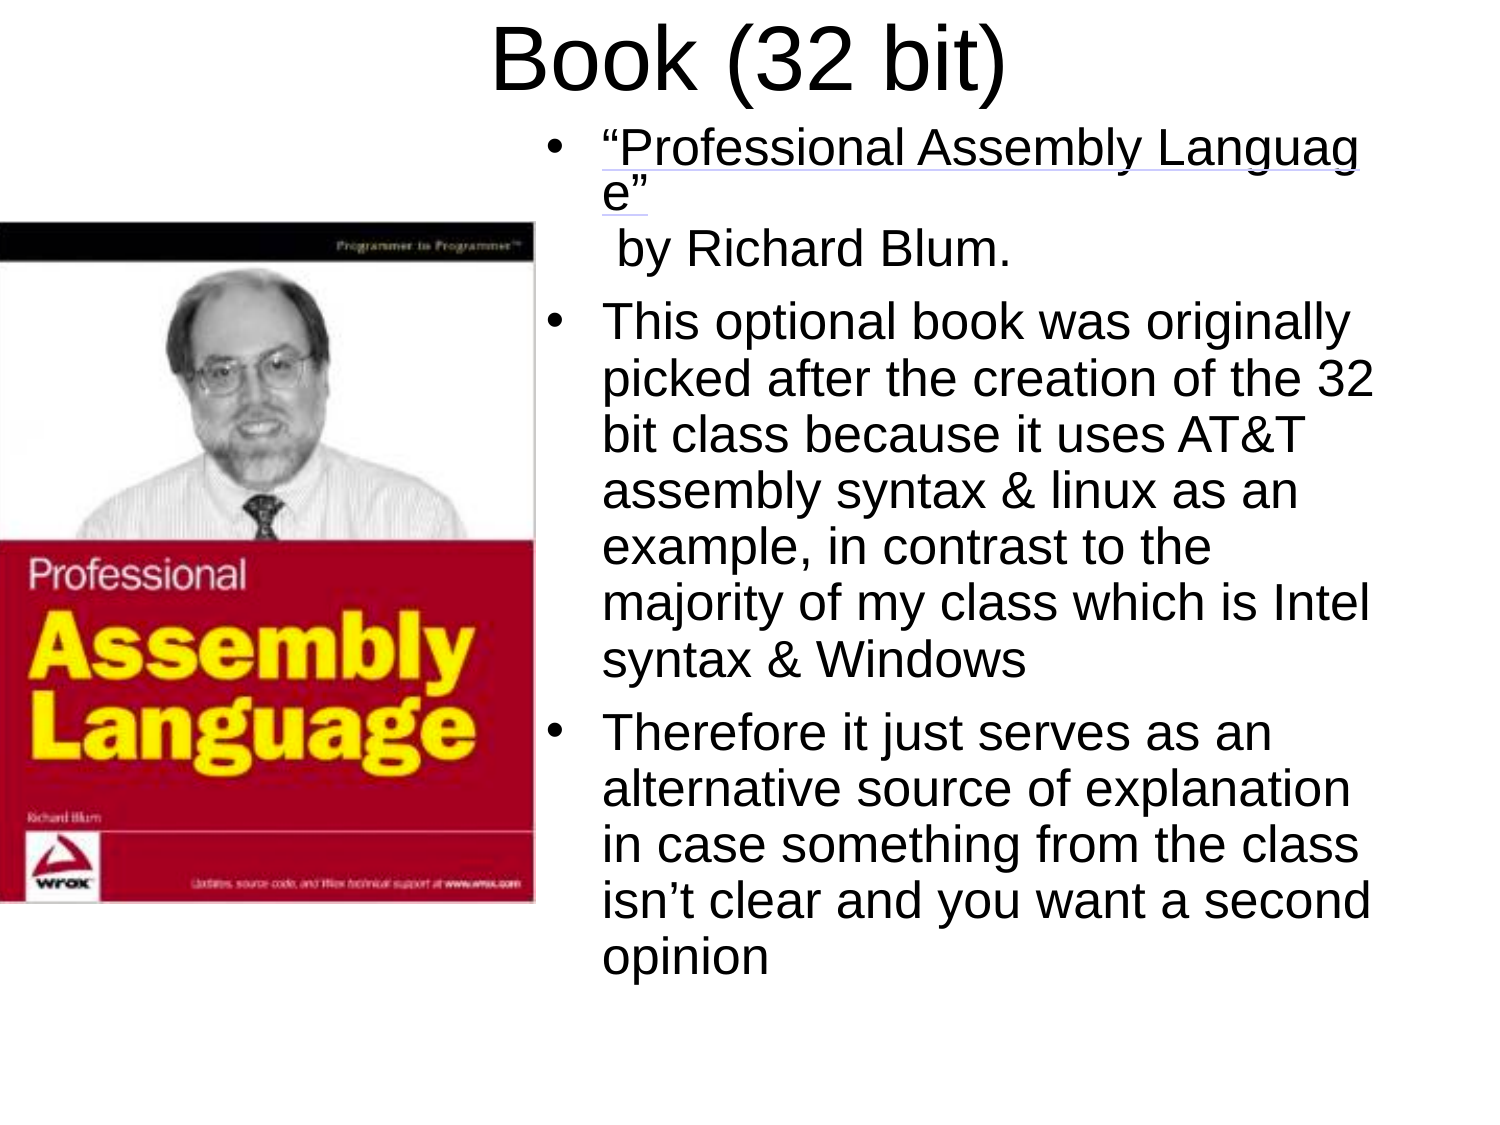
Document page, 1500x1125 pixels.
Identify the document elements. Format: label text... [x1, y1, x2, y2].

text_box “Professional Assembly Language” by Richard Blum. This optional book was originally picked after the creation of the 32 bit class because it uses AT&T assembly syntax & linux as an example, in contrast to the majority of my class which is Intel syntax & Windows Therefore it just serves as an alternative source of explanation in case something from the class isn’t clear and you want a second opinion [545, 120, 1388, 942]
text_box Book (32 bit) [112, 0, 1388, 110]
picture [0, 221, 536, 904]
